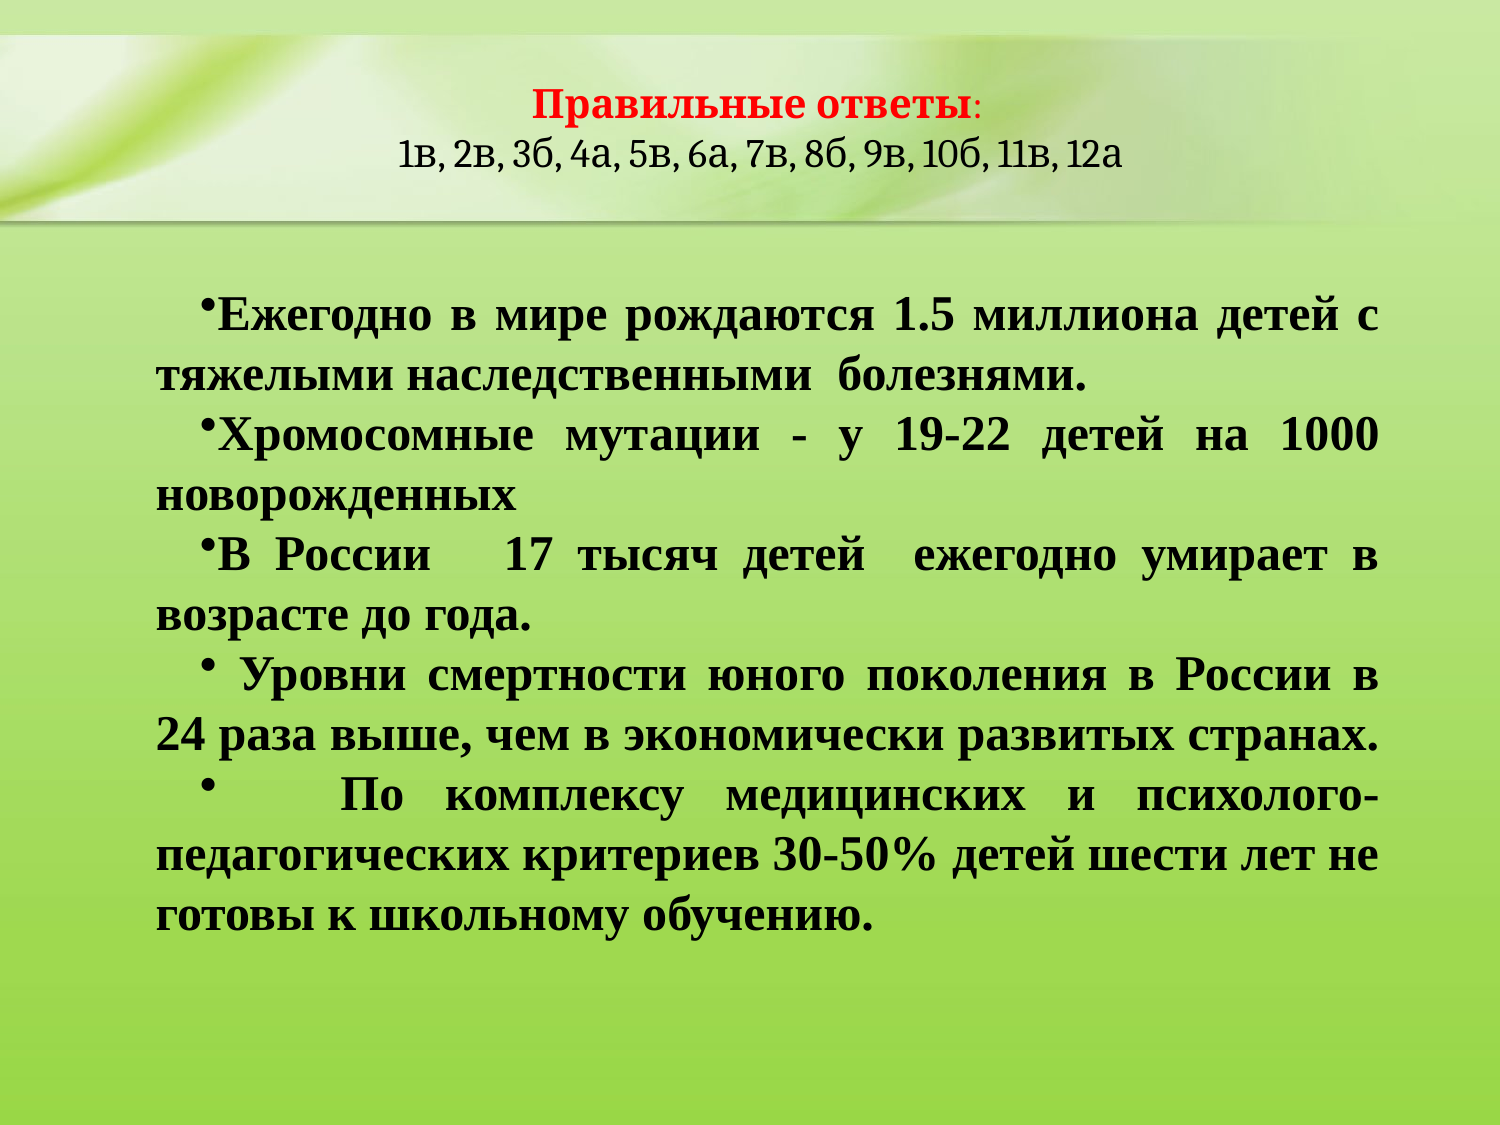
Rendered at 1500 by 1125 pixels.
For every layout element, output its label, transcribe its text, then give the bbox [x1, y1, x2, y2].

text_box Ежегодно в мире рождаются 1.5 миллиона детей с тяжелыми наследственными болезнями. Хромосомные мутации - у 19-22 детей на 1000 новорожденных В России 17 тысяч детей ежегодно умирает в возрасте до года. Уровни смертности юного поколения в России в 24 раза выше, чем в экономически развитых странах. По комплексу медицинских и психолого-педагогических критериев 30-50% детей шести лет не готовы к школьному обучению. [140, 273, 1395, 1009]
picture [0, 0, 1500, 1125]
title Правильные ответы: 1в, 2в, 3б, 4а, 5в, 6а, 7в, 8б, 9в, 10б, 11в, 12а [140, 70, 1383, 233]
